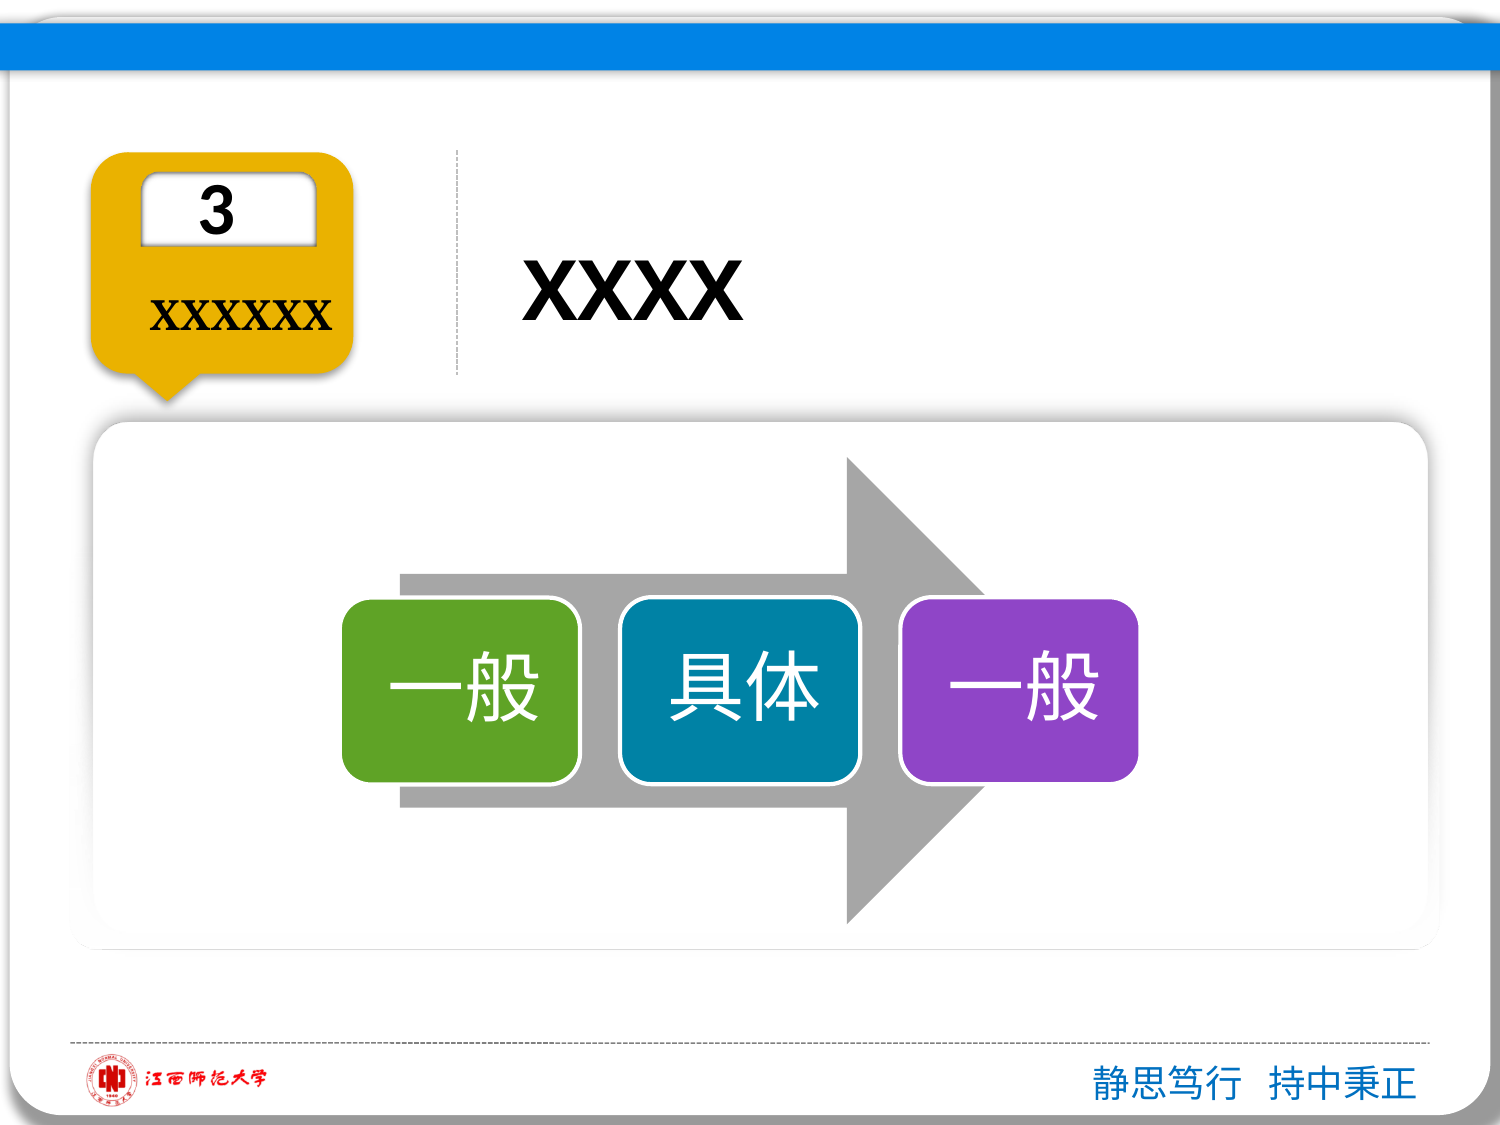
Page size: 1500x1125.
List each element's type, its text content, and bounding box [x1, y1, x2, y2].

text_box XXXX [507, 275, 1500, 345]
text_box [70, 152, 354, 374]
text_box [339, 456, 1141, 925]
picture [64, 386, 1457, 964]
text_box [0, 21, 1500, 73]
picture [82, 1046, 270, 1113]
